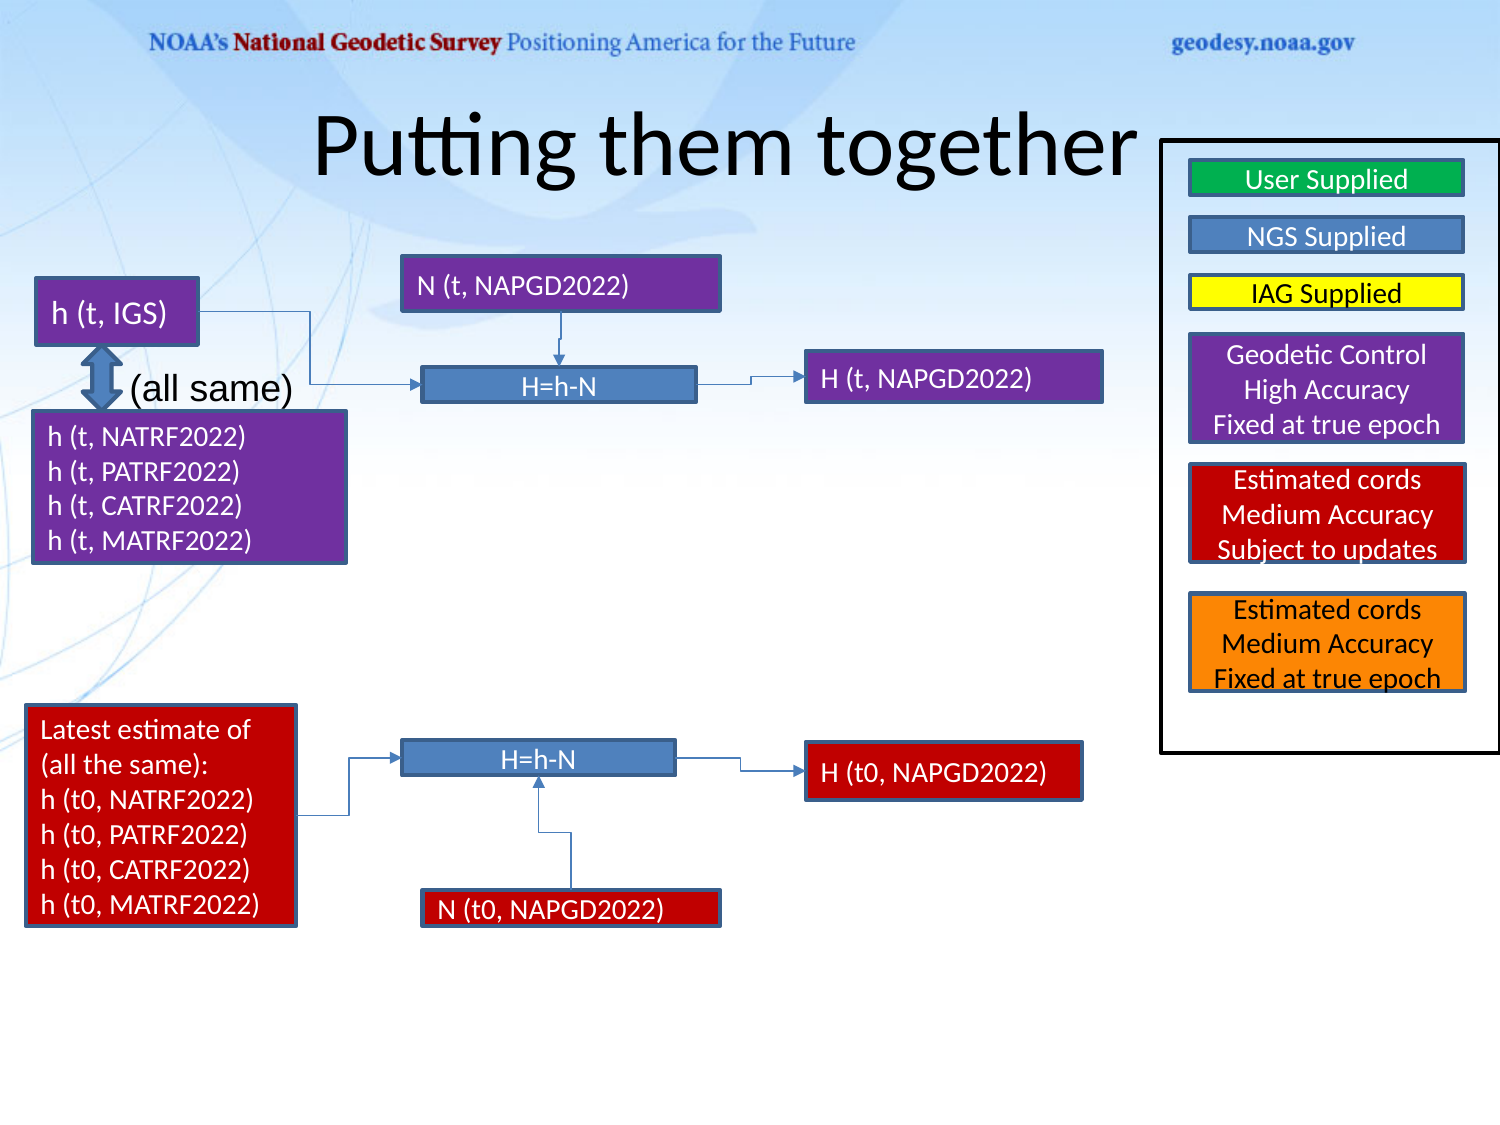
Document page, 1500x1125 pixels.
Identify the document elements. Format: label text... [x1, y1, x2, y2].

text_box Estimated cords Medium Accuracy Fixed at true epoch [1188, 591, 1467, 693]
text_box [1159, 138, 1500, 755]
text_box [485, 827, 601, 838]
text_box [531, 337, 589, 341]
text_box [695, 367, 807, 385]
text_box [80, 342, 116, 413]
text_box Putting them together [50, 45, 1401, 233]
text_box N (t, NAPGD2022) [400, 254, 722, 313]
text_box h (t, IGS) [34, 276, 200, 347]
text_box H (t0, NAPGD2022) [804, 740, 1084, 802]
text_box N (t0, NAPGD2022) [420, 888, 722, 928]
text_box Latest estimate of (all the same): h (t0, NATRF2022) h (t0, PATRF2022) h (t0, CATRF2022) h (t0, MATRF2022) [24, 703, 298, 928]
text_box h (t, NATRF2022) h (t, PATRF2022) h (t, CATRF2022) h (t, MATRF2022) [31, 409, 348, 565]
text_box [295, 757, 403, 816]
text_box (all same) [114, 356, 309, 417]
picture [0, 0, 1500, 1125]
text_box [197, 311, 423, 385]
text_box H (t, NAPGD2022) [804, 349, 1104, 404]
text_box H=h-N [420, 365, 698, 404]
text_box H=h-N [400, 738, 677, 777]
